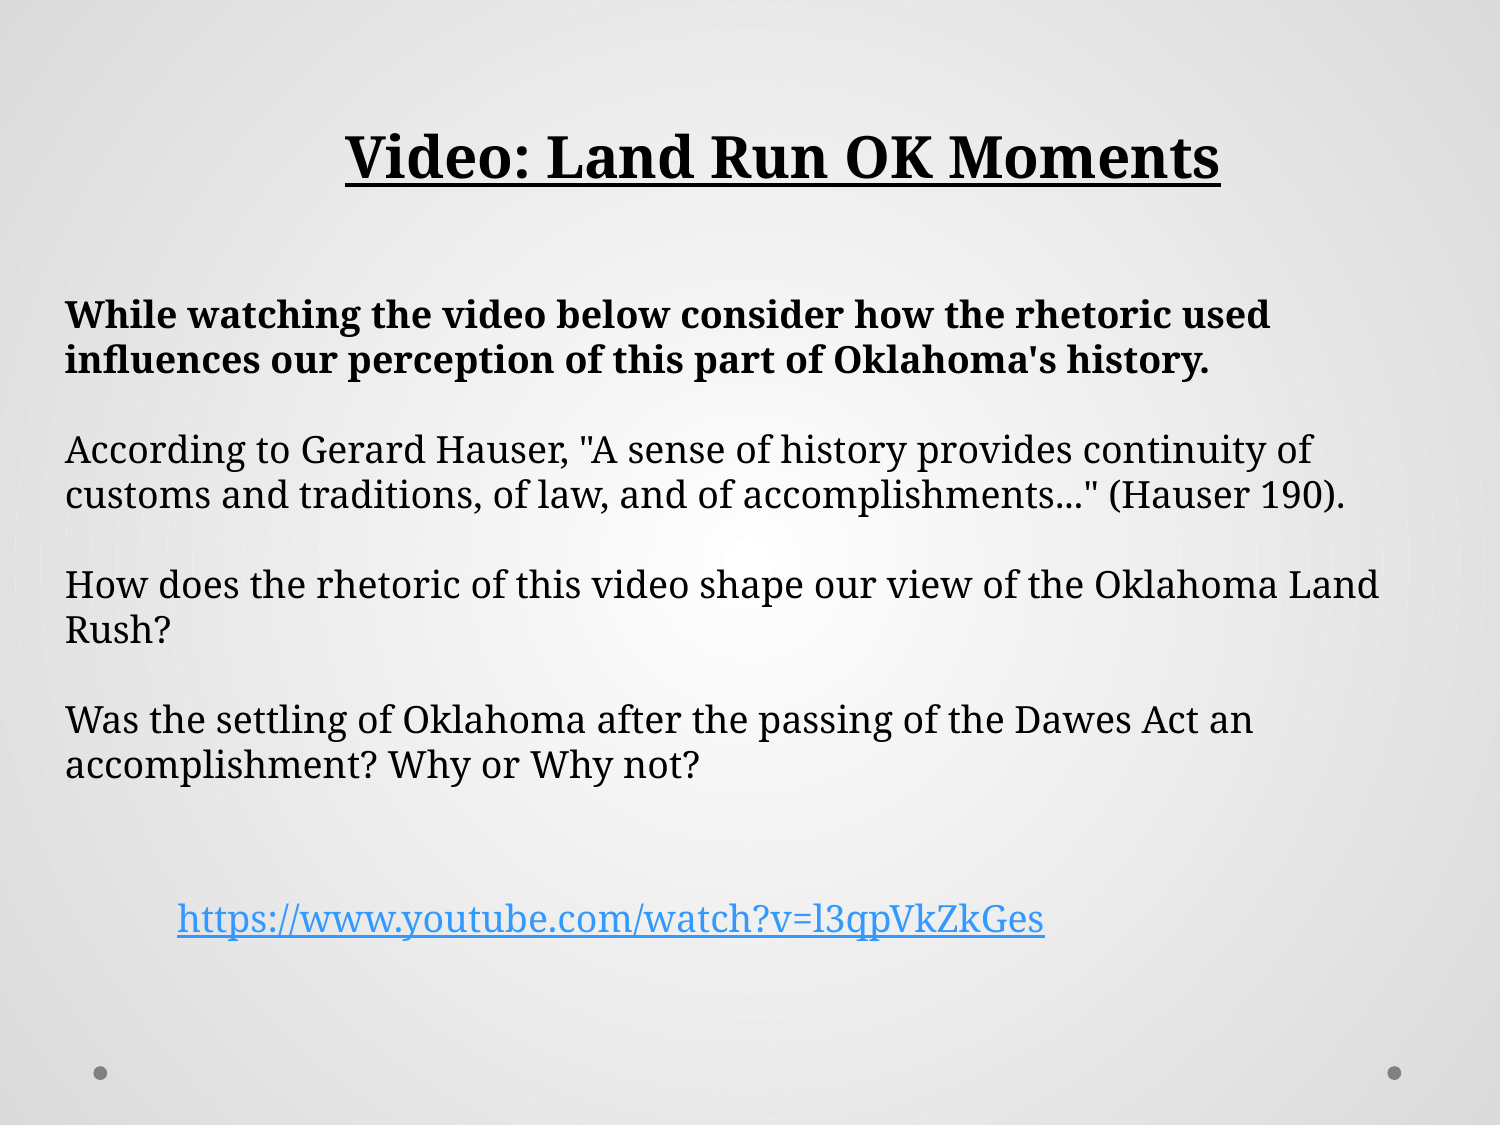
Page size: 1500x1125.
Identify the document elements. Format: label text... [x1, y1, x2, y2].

text_box While watching the video below consider how the rhetoric used influences our perception of this part of Oklahoma's history. According to Gerard Hauser, "A sense of history provides continuity of customs and traditions, of law, and of accomplishments..." (Hauser 190). How does the rhetoric of this video shape our view of the Oklahoma Land Rush? Was the settling of Oklahoma after the passing of the Dawes Act an accomplishment? Why or Why not? [50, 283, 1438, 793]
text_box https://www.youtube.com/watch?v=l3qpVkZkGes [162, 887, 1313, 954]
text_box Video: Land Run OK Moments [330, 112, 1237, 198]
